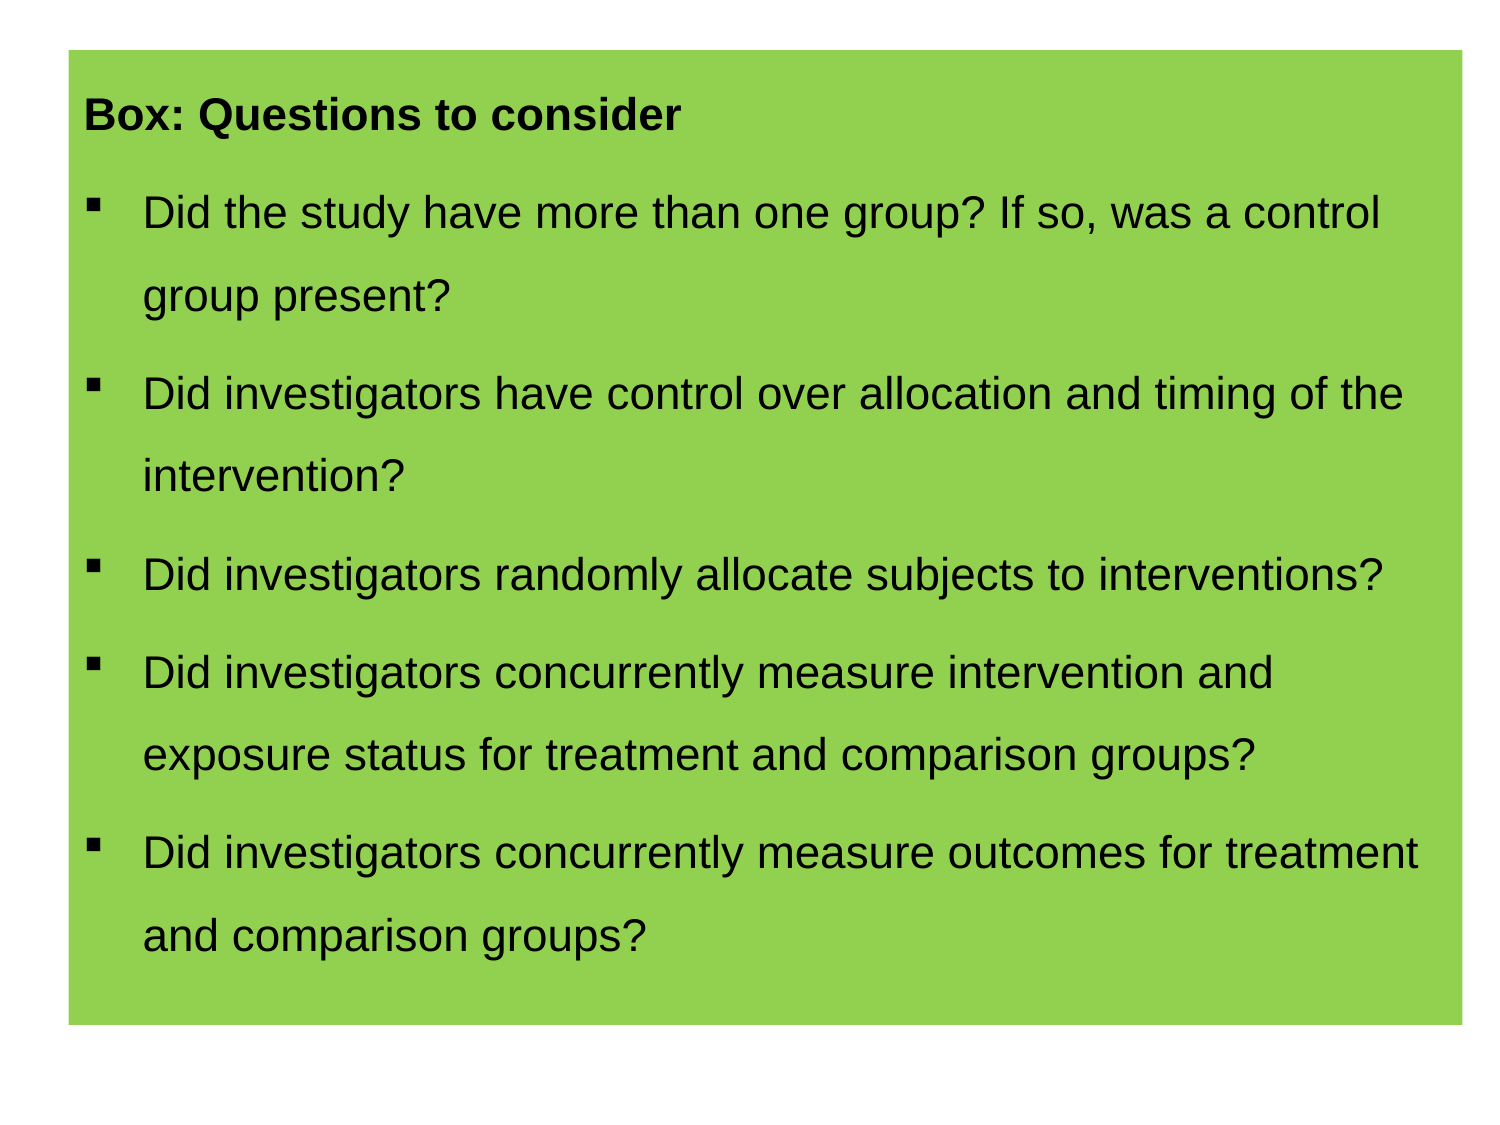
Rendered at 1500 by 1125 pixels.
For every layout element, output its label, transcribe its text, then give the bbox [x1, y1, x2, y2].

list Box: Questions to consider Did the study have more than one group? If so, was a control group present? Did investigators have control over allocation and timing of the intervention? Did investigators randomly allocate subjects to interventions? Did investigators concurrently measure intervention and exposure status for treatment and comparison groups? Did investigators concurrently measure outcomes for treatment and comparison groups? [68, 50, 1463, 1025]
